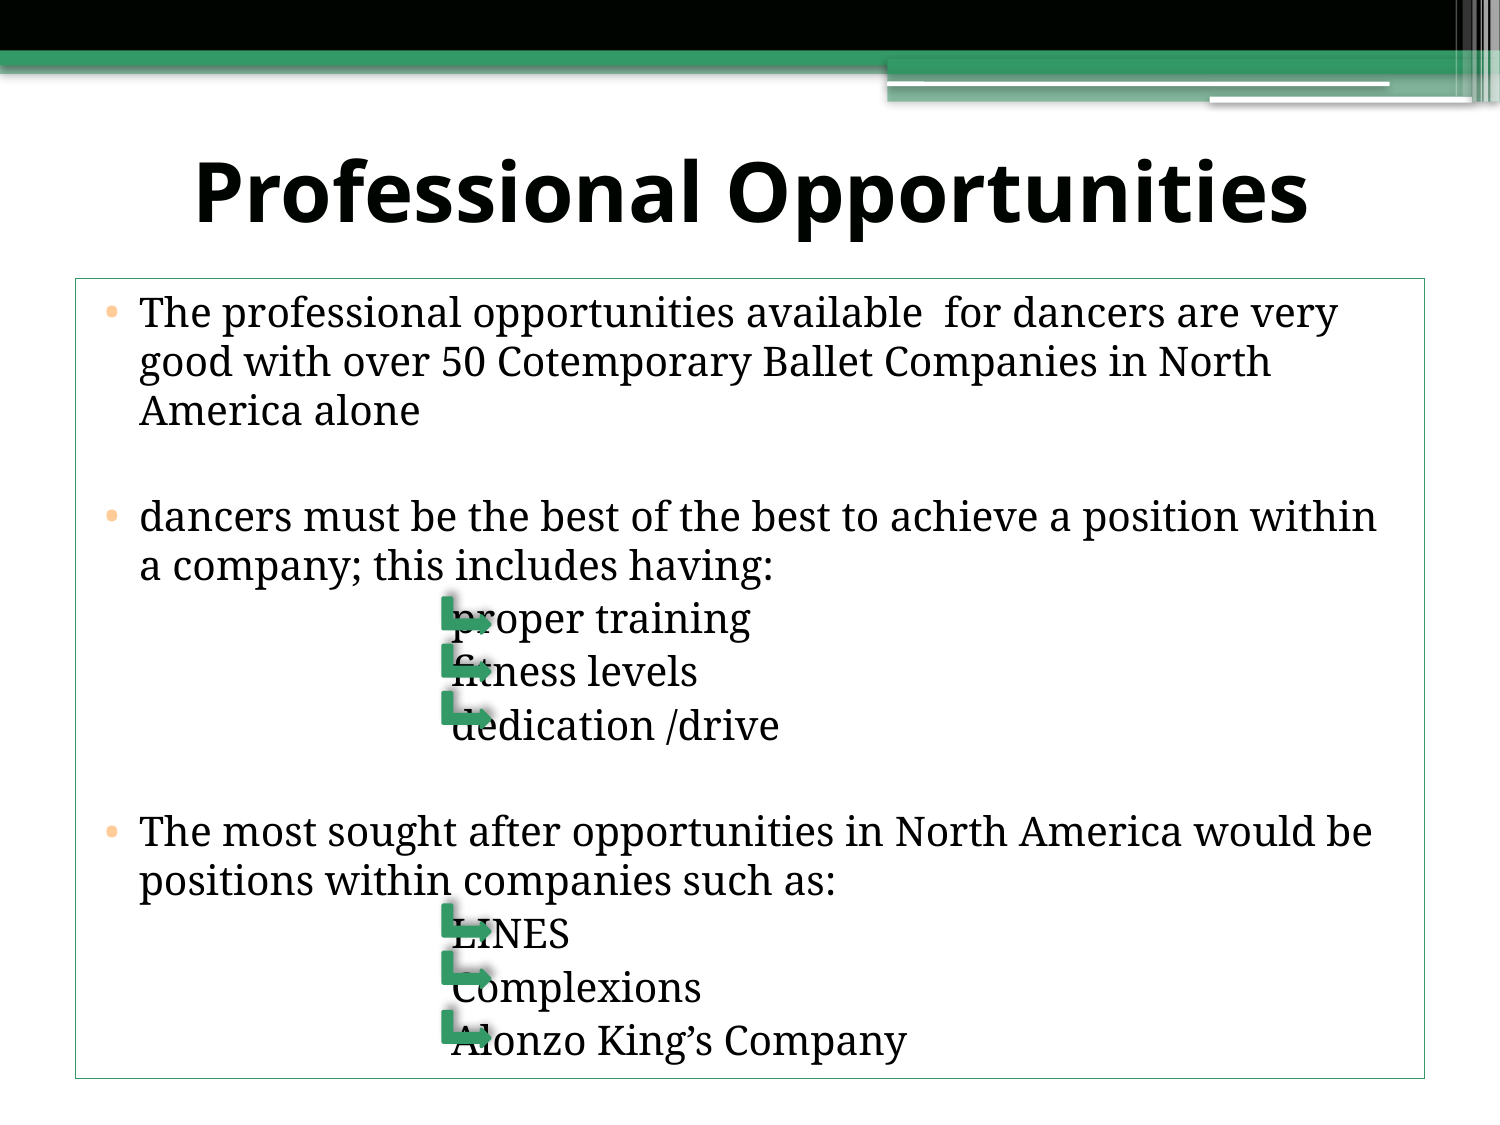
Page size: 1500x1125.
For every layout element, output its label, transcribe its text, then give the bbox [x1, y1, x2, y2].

title Professional Opportunities [76, 101, 1427, 277]
text_box [441, 950, 492, 990]
list The professional opportunities available for dancers are very good with over 50 Cotemporary Ballet Companies in North America alone dancers must be the best of the best to achieve a position within a company; this includes having: proper training fitness levels dedication /drive The most sought after opportunities in North America would be positions within companies such as: LINES Complexions Alonzo King’s Company [75, 278, 1425, 1079]
text_box [441, 643, 492, 682]
text_box [441, 596, 492, 635]
text_box [441, 1009, 492, 1049]
text_box [441, 690, 492, 730]
text_box [441, 903, 492, 942]
